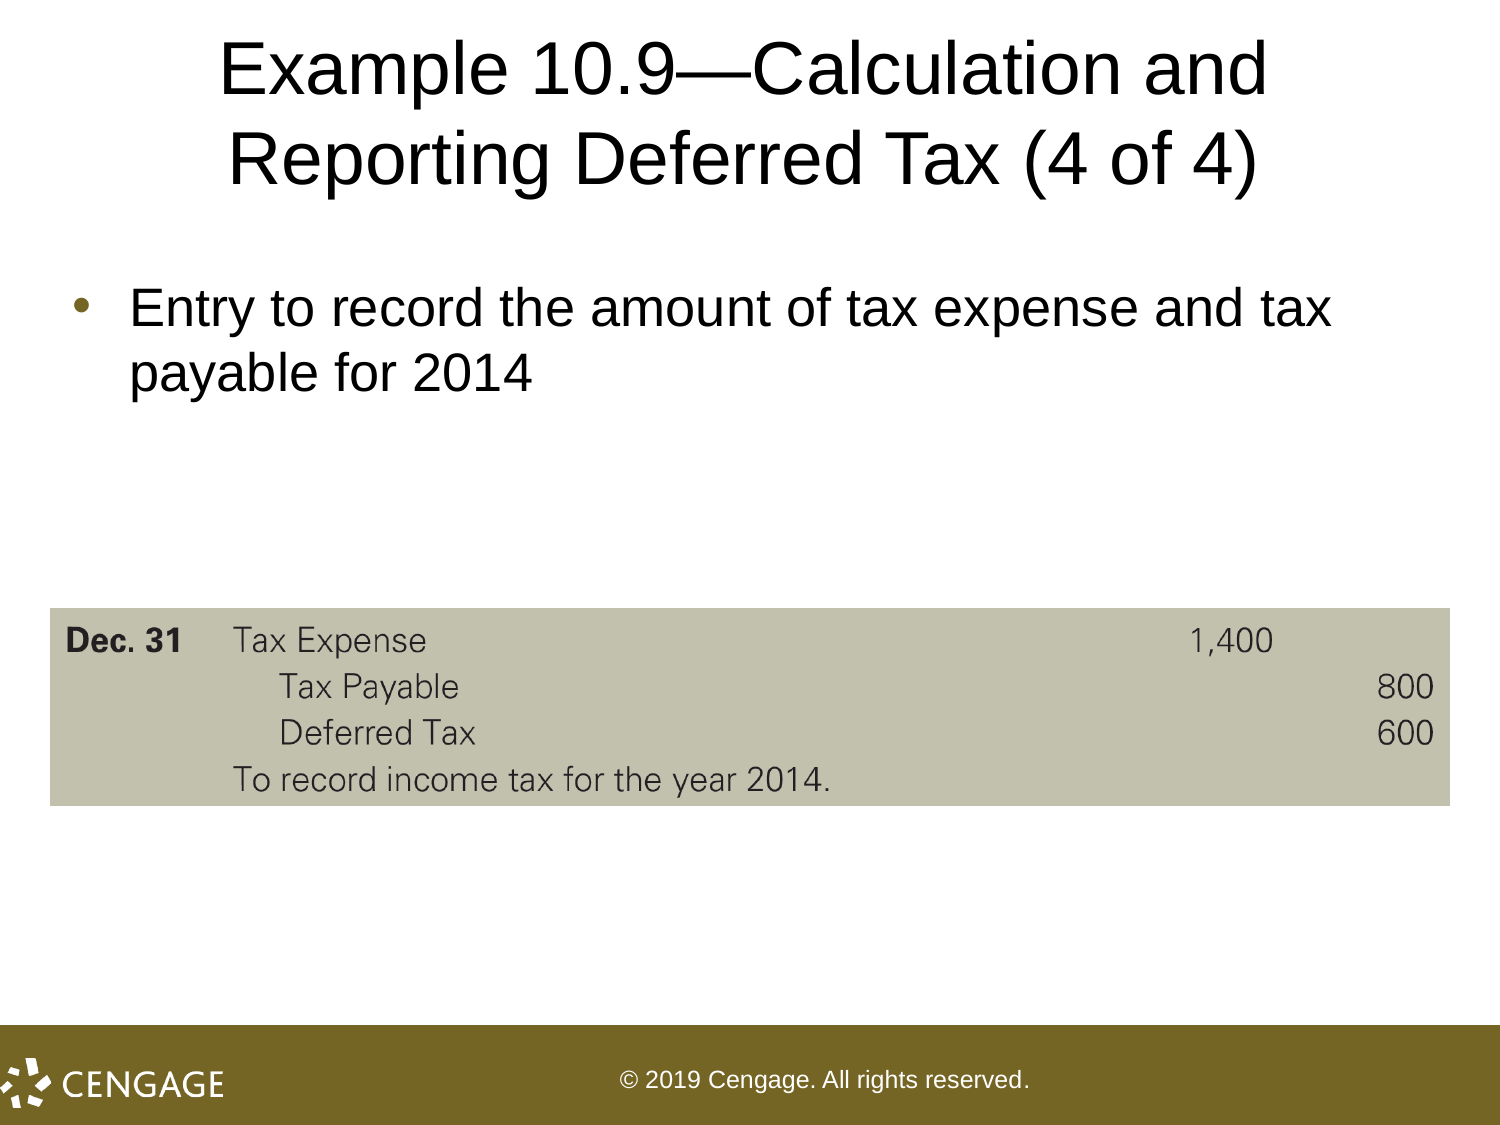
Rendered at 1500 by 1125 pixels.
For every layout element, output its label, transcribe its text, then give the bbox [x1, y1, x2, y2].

title Example 10.9—Calculation and Reporting Deferred Tax (4 of 4) [85, 20, 1403, 199]
picture [0, 1058, 223, 1108]
list Entry to record the amount of tax expense and tax payable for 2014 [57, 265, 1467, 412]
picture [49, 608, 1451, 806]
